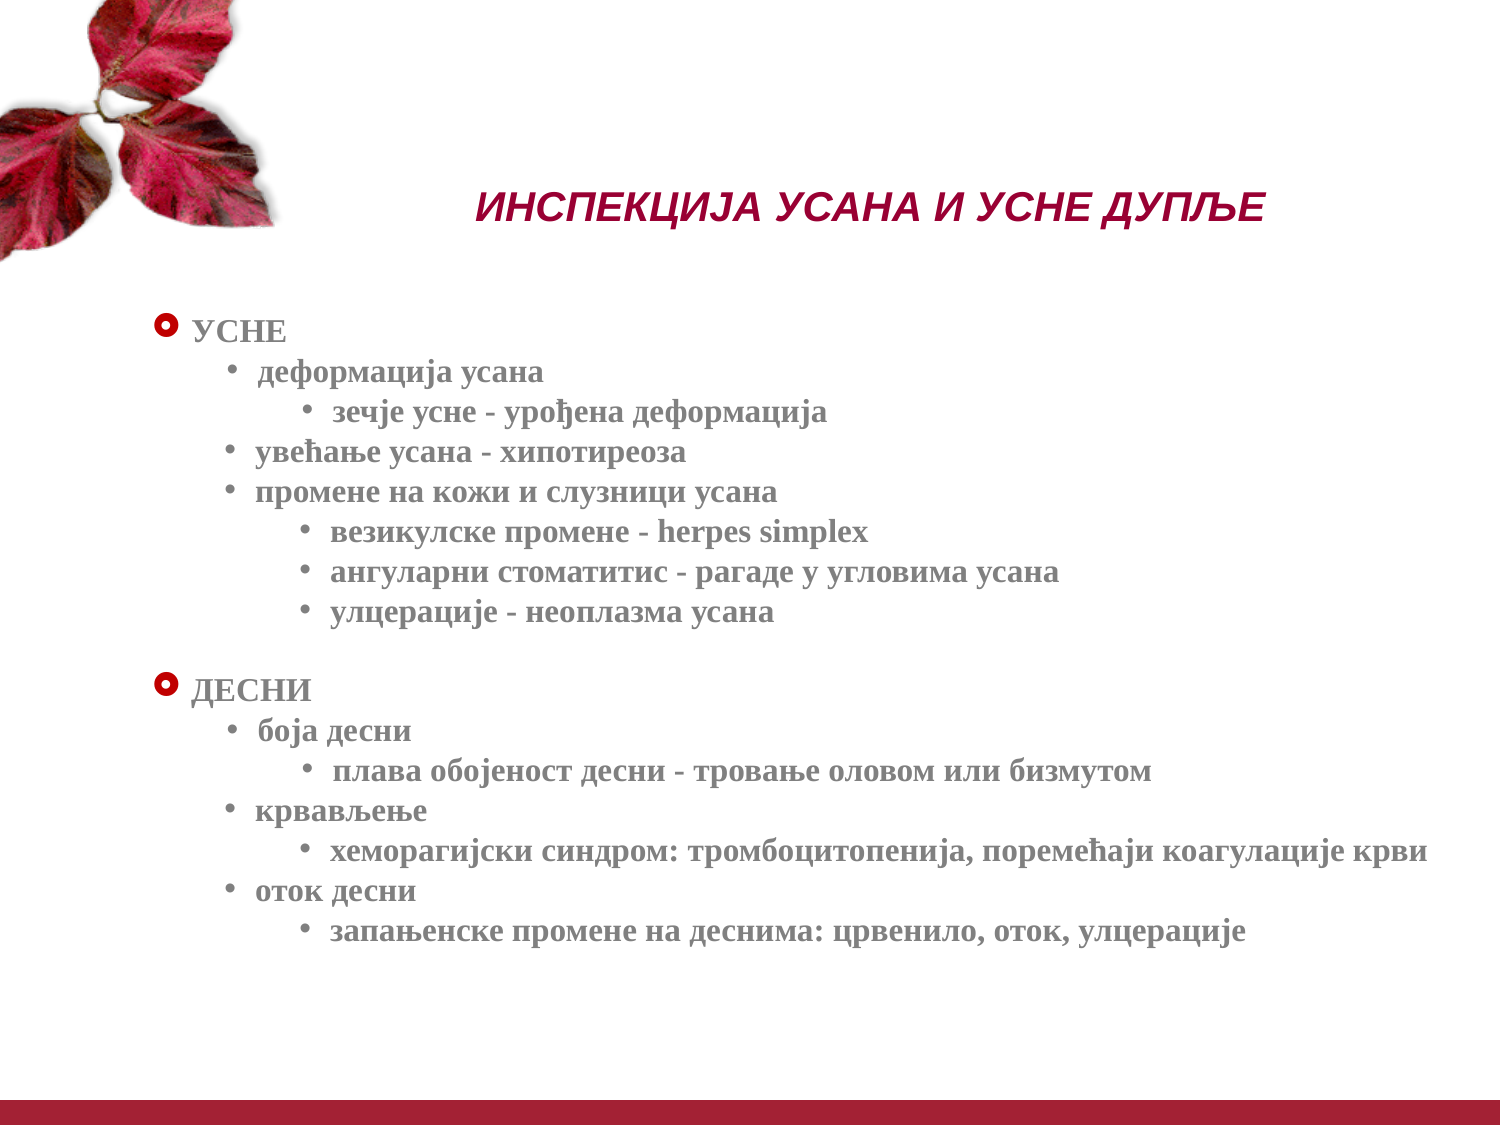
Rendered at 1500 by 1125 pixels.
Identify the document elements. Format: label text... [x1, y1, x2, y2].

text_box ИНСПЕКЦИЈА УСАНА И УСНЕ ДУПЉЕ УСНЕ деформација усана зечје усне - урођена деформација увећање усана - хипотиреоза промене на кожи и слузници усана везикулске промене - herpes simplex ангуларни стоматитис - рагаде у угловима усана улцерације - неоплазма усана ДЕСНИ боја десни плава обојеност десни - тровање оловом или бизмутом крвављење хеморагијски синдром: тромбоцитопенија, поремећаји коагулације крви оток десни запањенске промене на деснима: црвенило, оток, улцерације [33, 138, 1467, 1090]
picture [0, 0, 295, 273]
